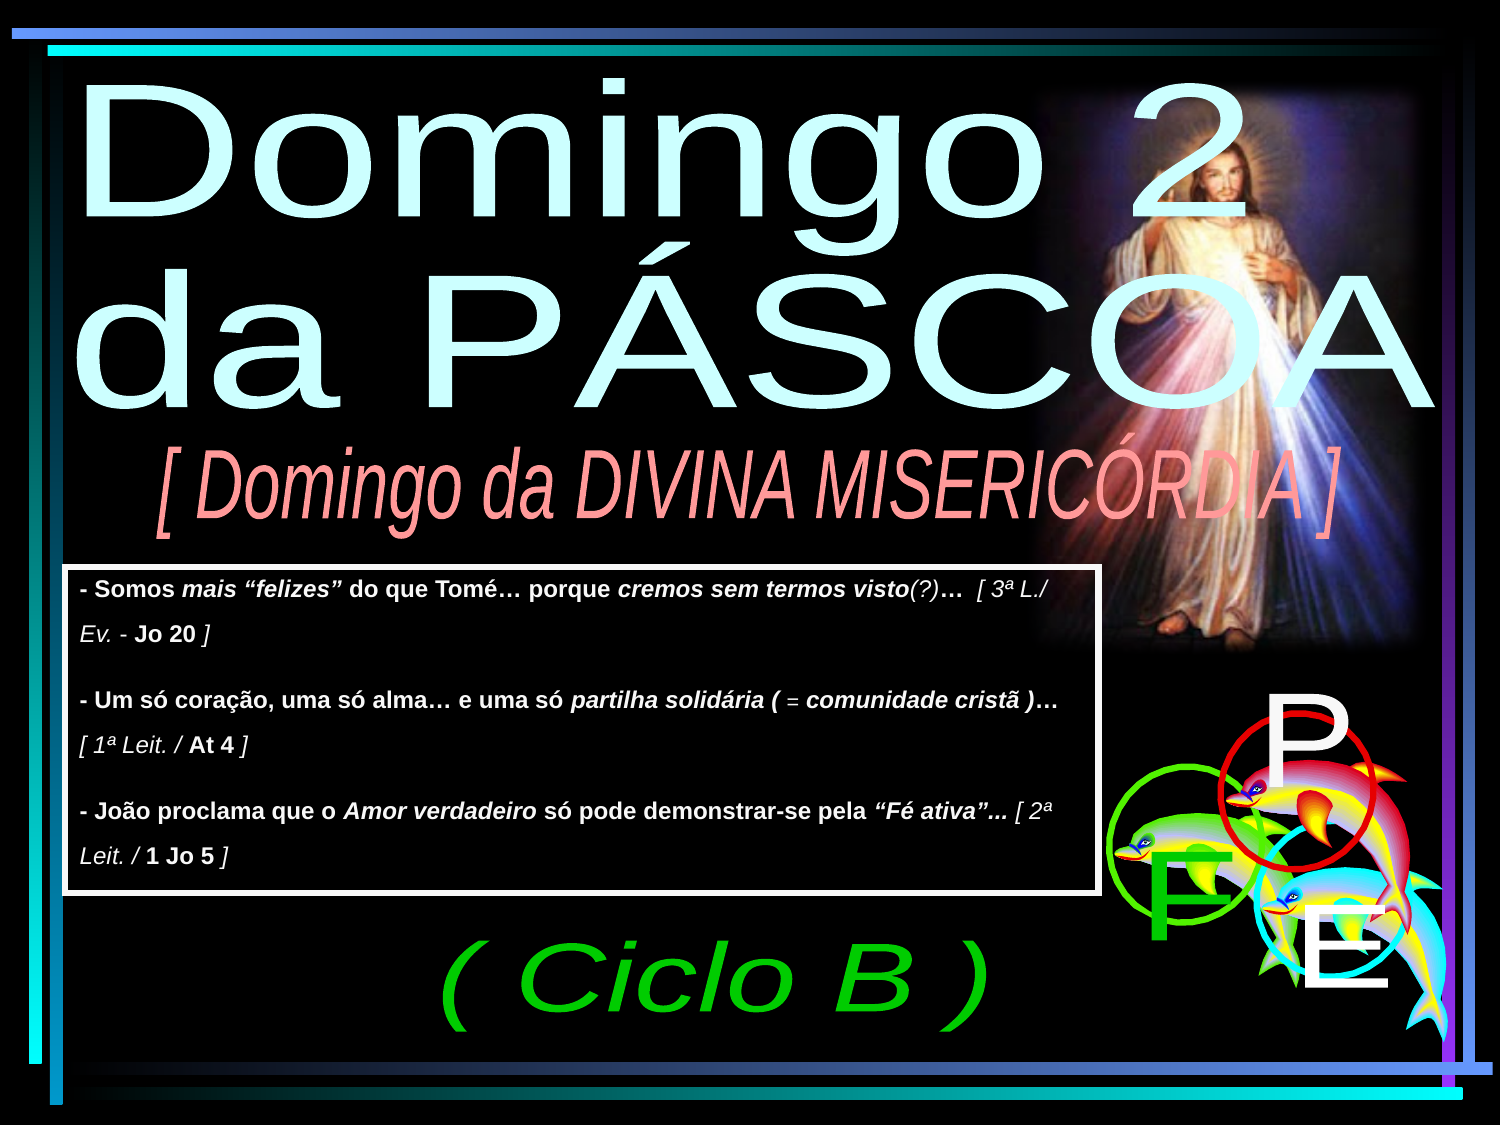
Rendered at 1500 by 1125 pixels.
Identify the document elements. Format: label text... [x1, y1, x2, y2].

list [1116, 724, 1500, 991]
text_box - Somos mais “felizes” do que Tomé… porque cremos sem termos visto(?)… [ 3ª L./ Ev. - Jo 20 ] - Um só coração, uma só alma… e uma só partilha solidária ( = comunidade cristã )… [ 1ª Leit. / At 4 ] - João proclama que o Amor verdadeiro só pode demonstrar-se pela “Fé ativa”... [ 2ª Leit. / 1 Jo 5 ] [64, 566, 1099, 894]
picture [1021, 77, 1431, 658]
